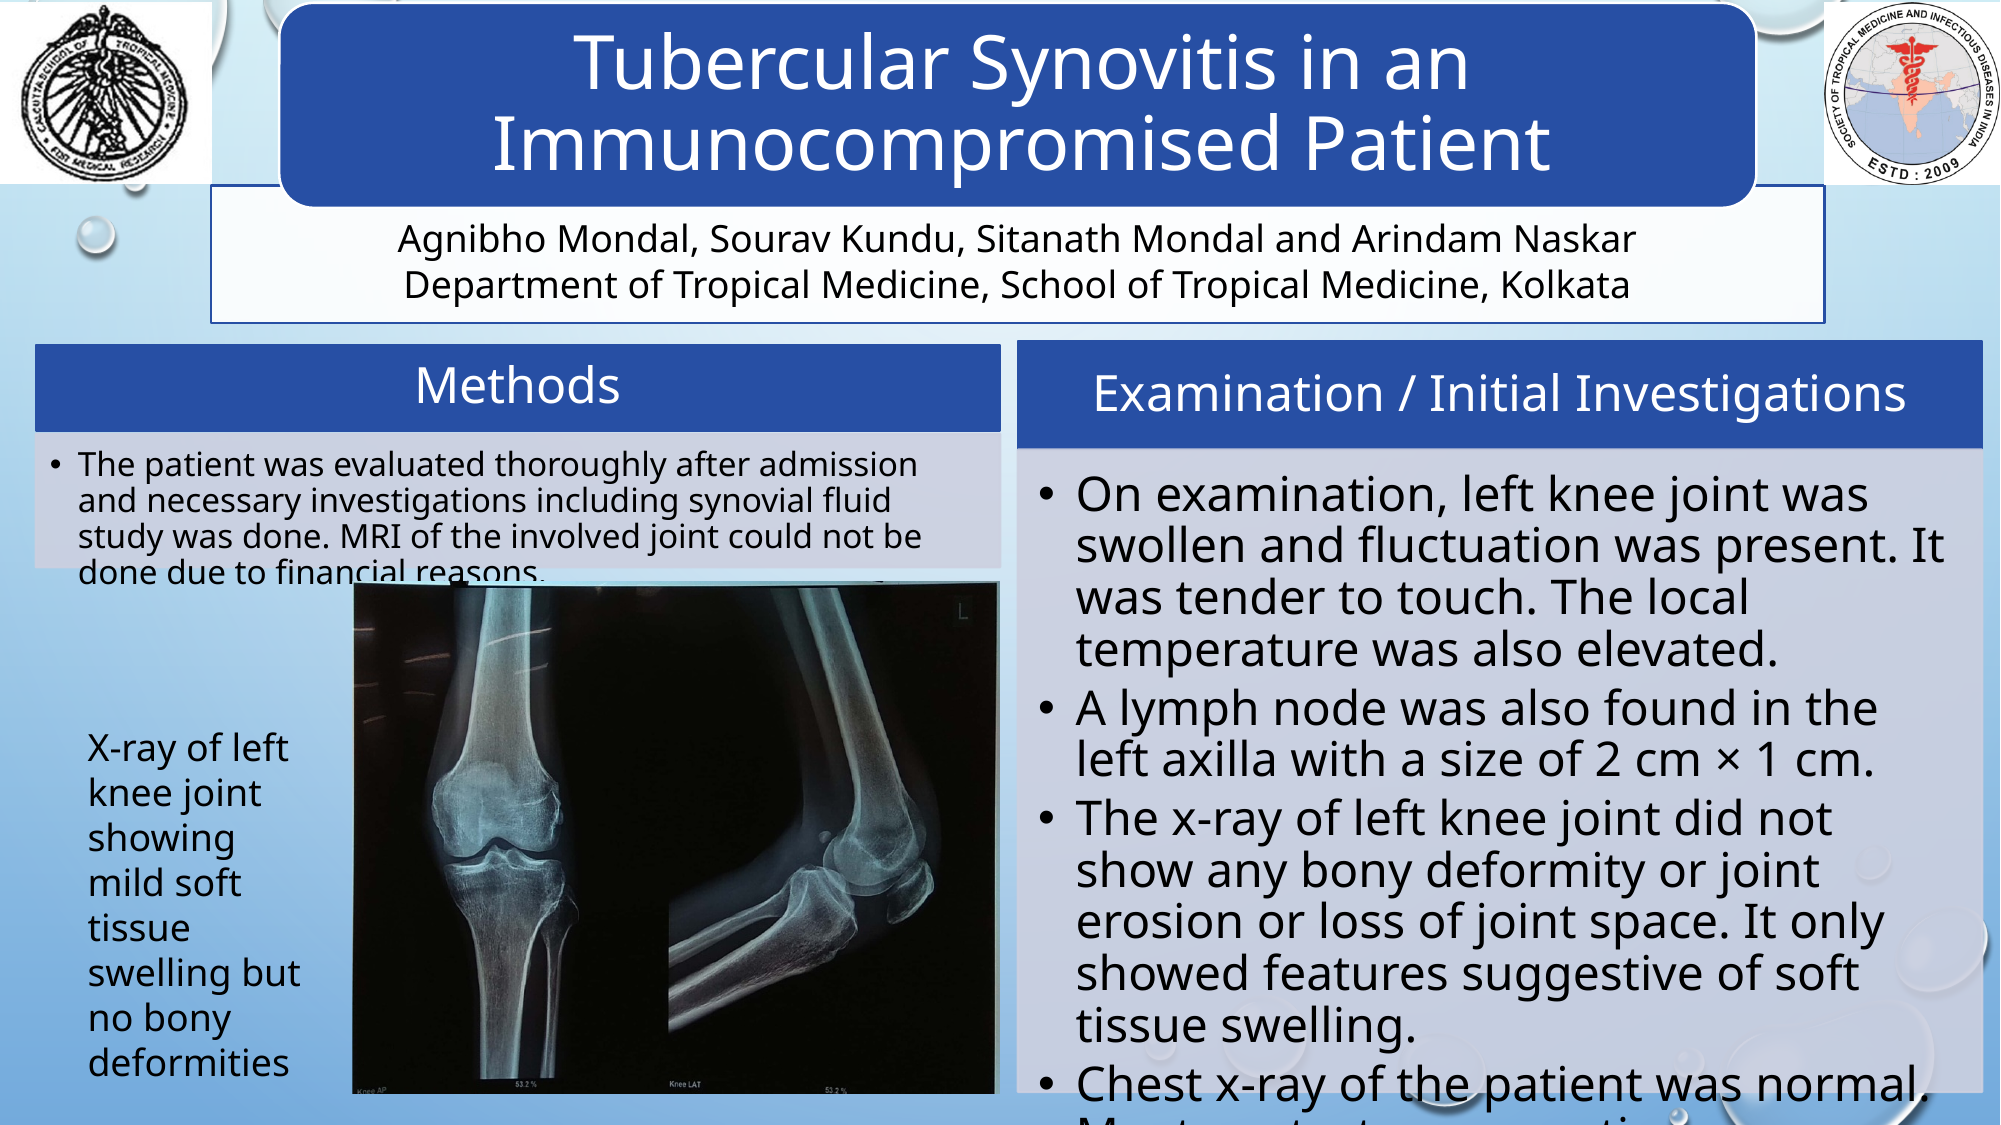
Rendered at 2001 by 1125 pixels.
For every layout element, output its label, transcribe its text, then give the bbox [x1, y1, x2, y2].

text_box X-ray of left knee joint showing mild soft tissue swelling but no bony deformities [72, 716, 335, 1092]
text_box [35, 339, 1001, 582]
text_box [1017, 339, 1983, 1094]
picture [0, 0, 2000, 1125]
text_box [210, 2, 1825, 474]
